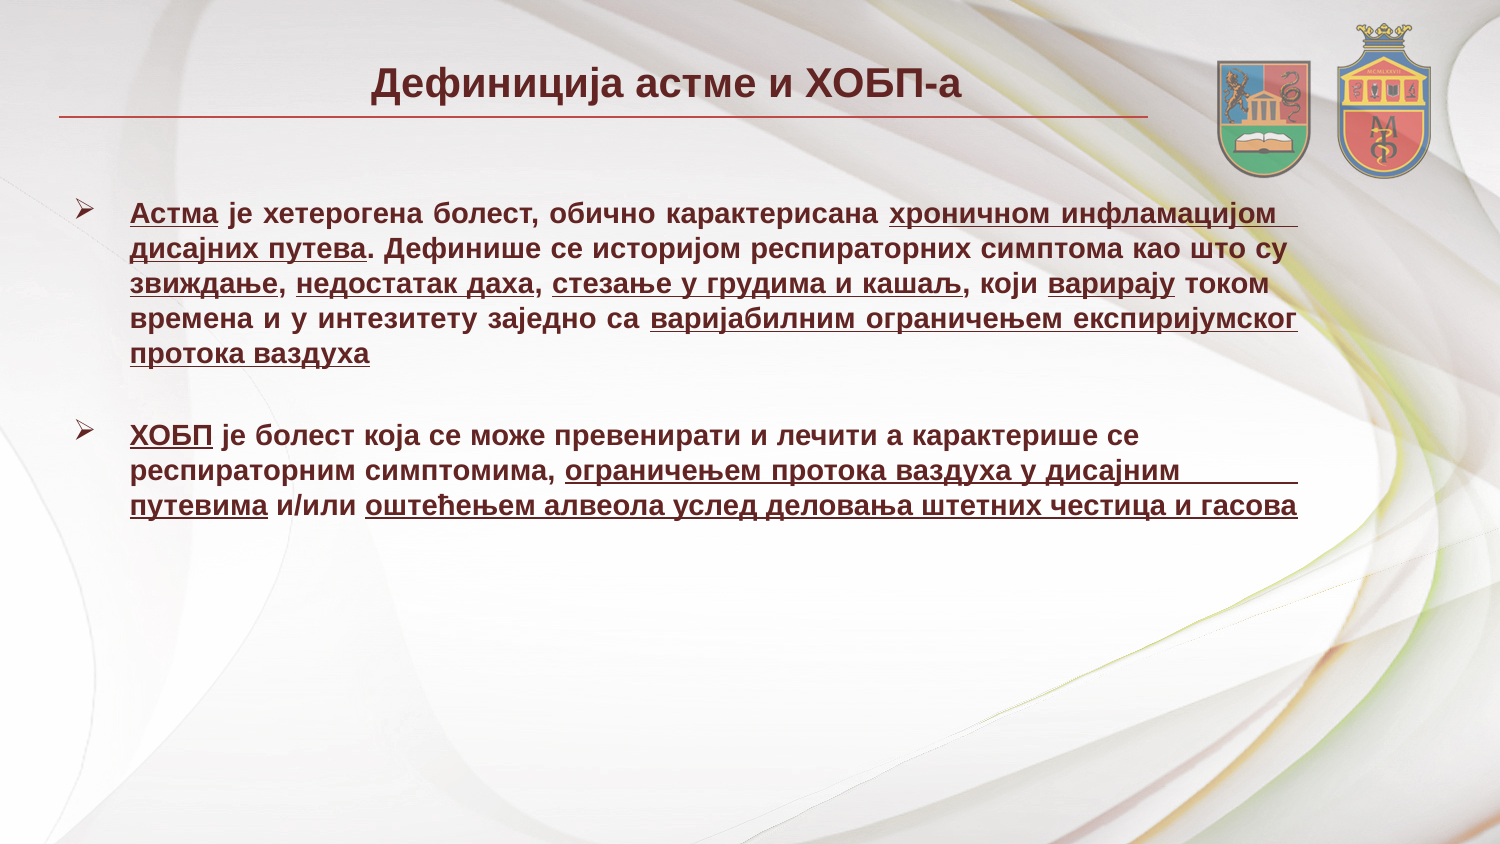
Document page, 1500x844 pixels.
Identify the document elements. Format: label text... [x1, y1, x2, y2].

list Астма је хетерогена болест, обично карактерисана хроничном инфламацијом дисајних путева. Дефинише се историјом респираторних симптома као што су звиждање, недостатак даха, стезање у грудима и кашаљ, који варирају током времена и у интезитету заједно са варијабилним ограничењем експиријумског протока ваздуха ХОБП је болест која се може превенирати и лечити а карактерише се респираторним симптомима, ограничењем протока ваздуха у дисајним путевима и/или оштећењем алвеола услед деловања штетних честица и гасова [58, 187, 1313, 622]
picture [0, 0, 1500, 844]
text_box Дефиниција астме и ХОБП-а [0, 35, 1333, 127]
